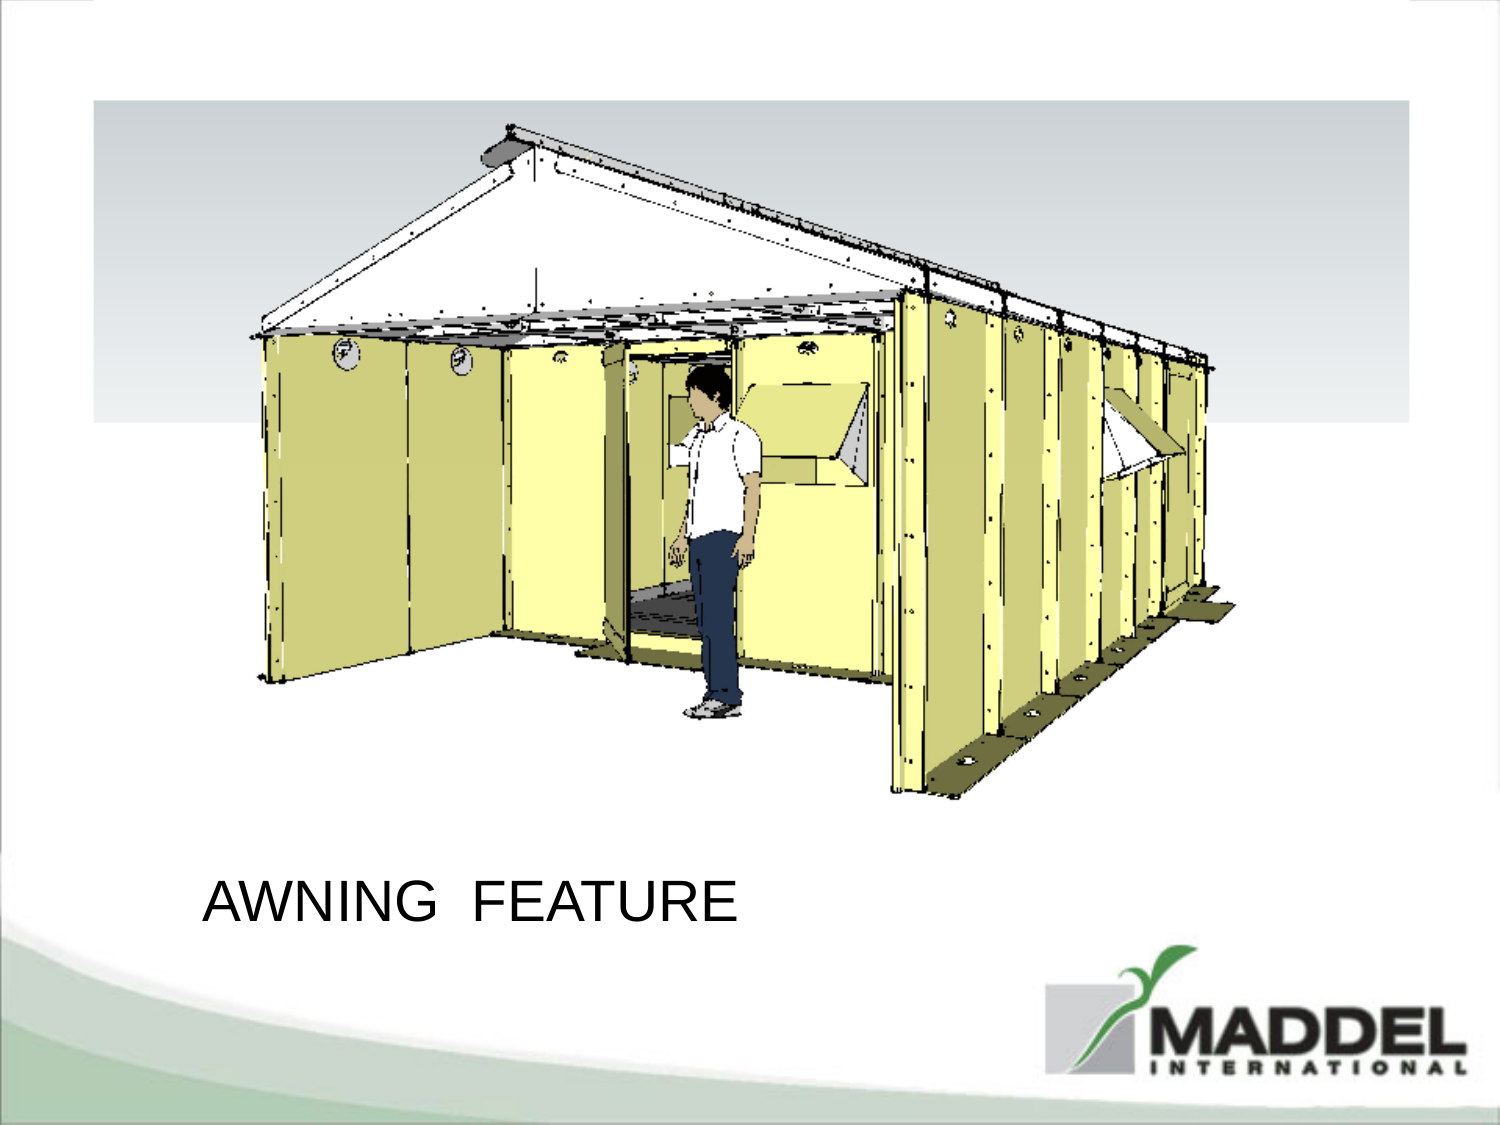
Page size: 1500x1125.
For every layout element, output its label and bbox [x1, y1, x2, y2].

text_box [93, 0, 1410, 930]
picture [0, 0, 1500, 1125]
